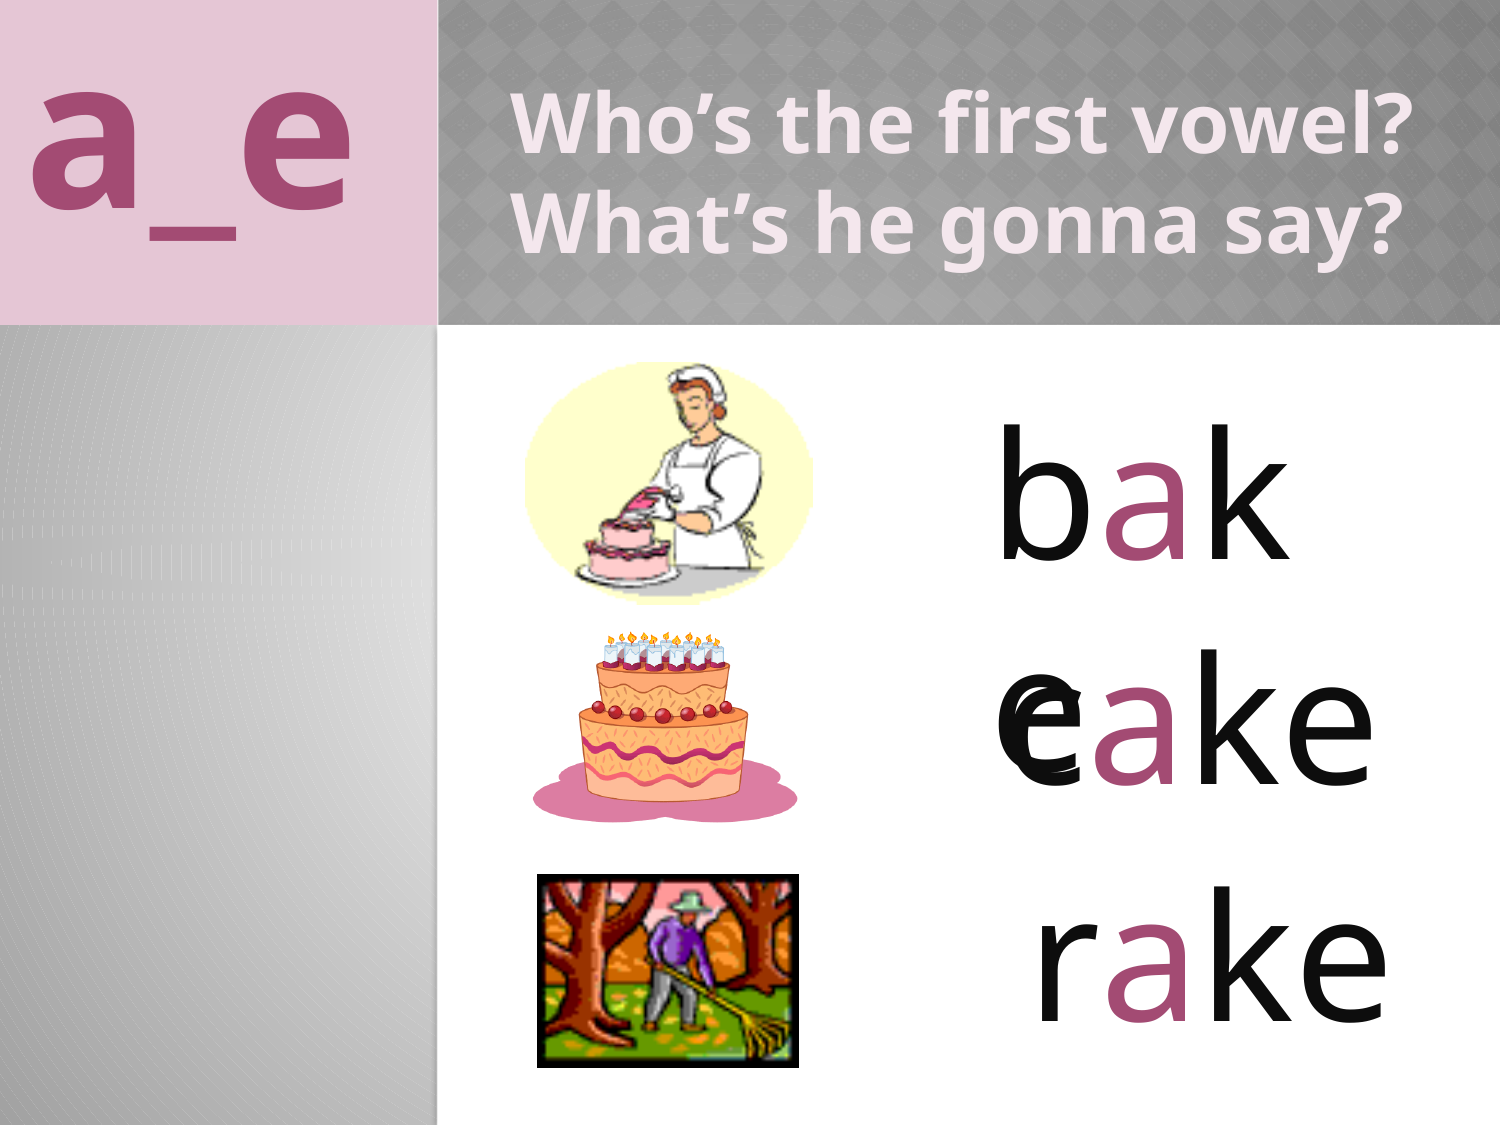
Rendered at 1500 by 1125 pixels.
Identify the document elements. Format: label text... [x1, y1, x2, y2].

text_box cake [987, 599, 1413, 828]
picture [524, 624, 802, 830]
text_box bake [975, 374, 1400, 815]
text_box [434, 322, 1500, 1125]
text_box a_e [0, 0, 438, 325]
text_box Who’s the first vowel? What’s he gonna say? [495, 62, 1430, 278]
picture [524, 362, 813, 606]
text_box rake [1012, 837, 1438, 1065]
picture [537, 874, 799, 1068]
